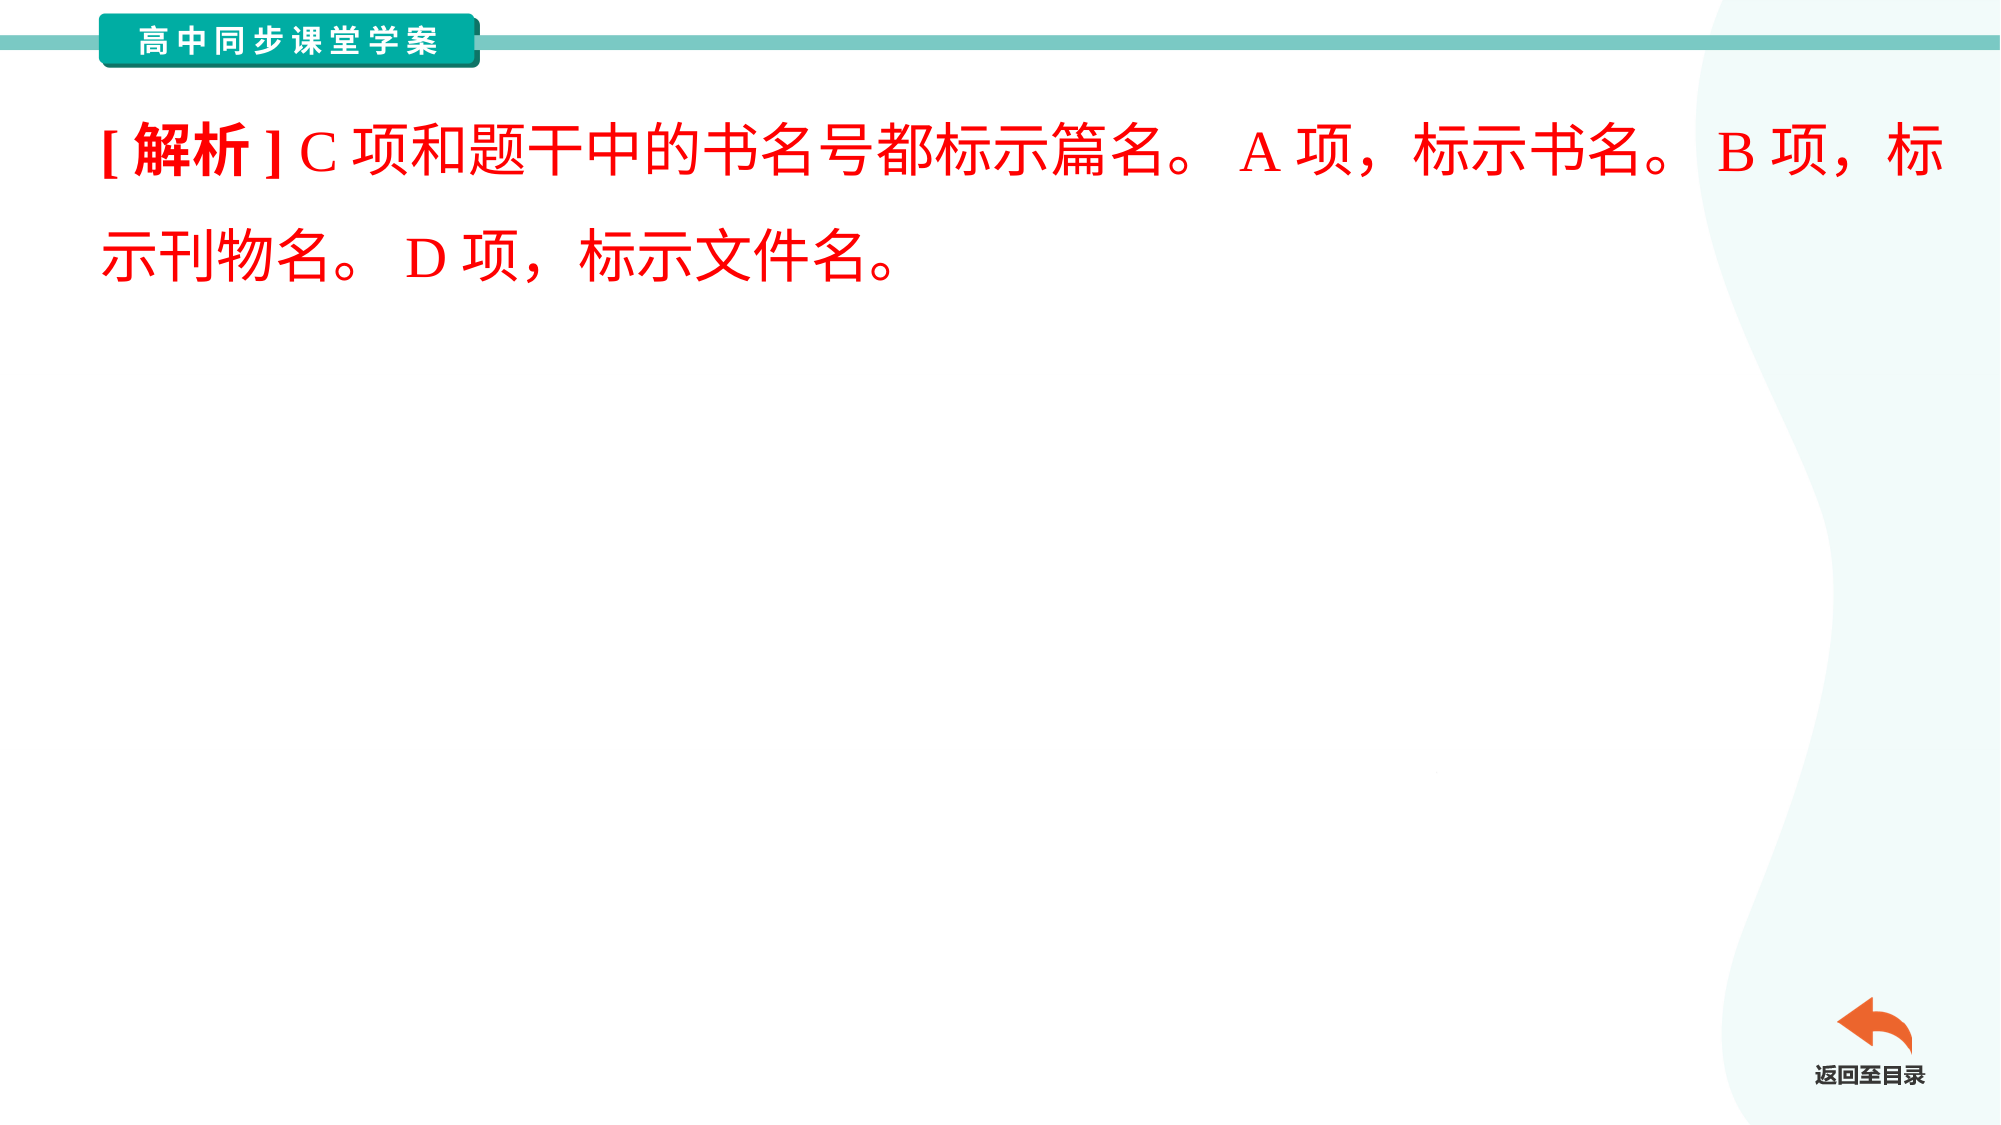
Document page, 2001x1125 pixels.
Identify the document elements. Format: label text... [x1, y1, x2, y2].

text_box [解析] C项和题干中的书名号都标示篇名。A项，标示书名。B项，标 示刊物名。D项，标示文件名。 [100, 76, 1899, 290]
picture [0, 0, 2000, 1125]
